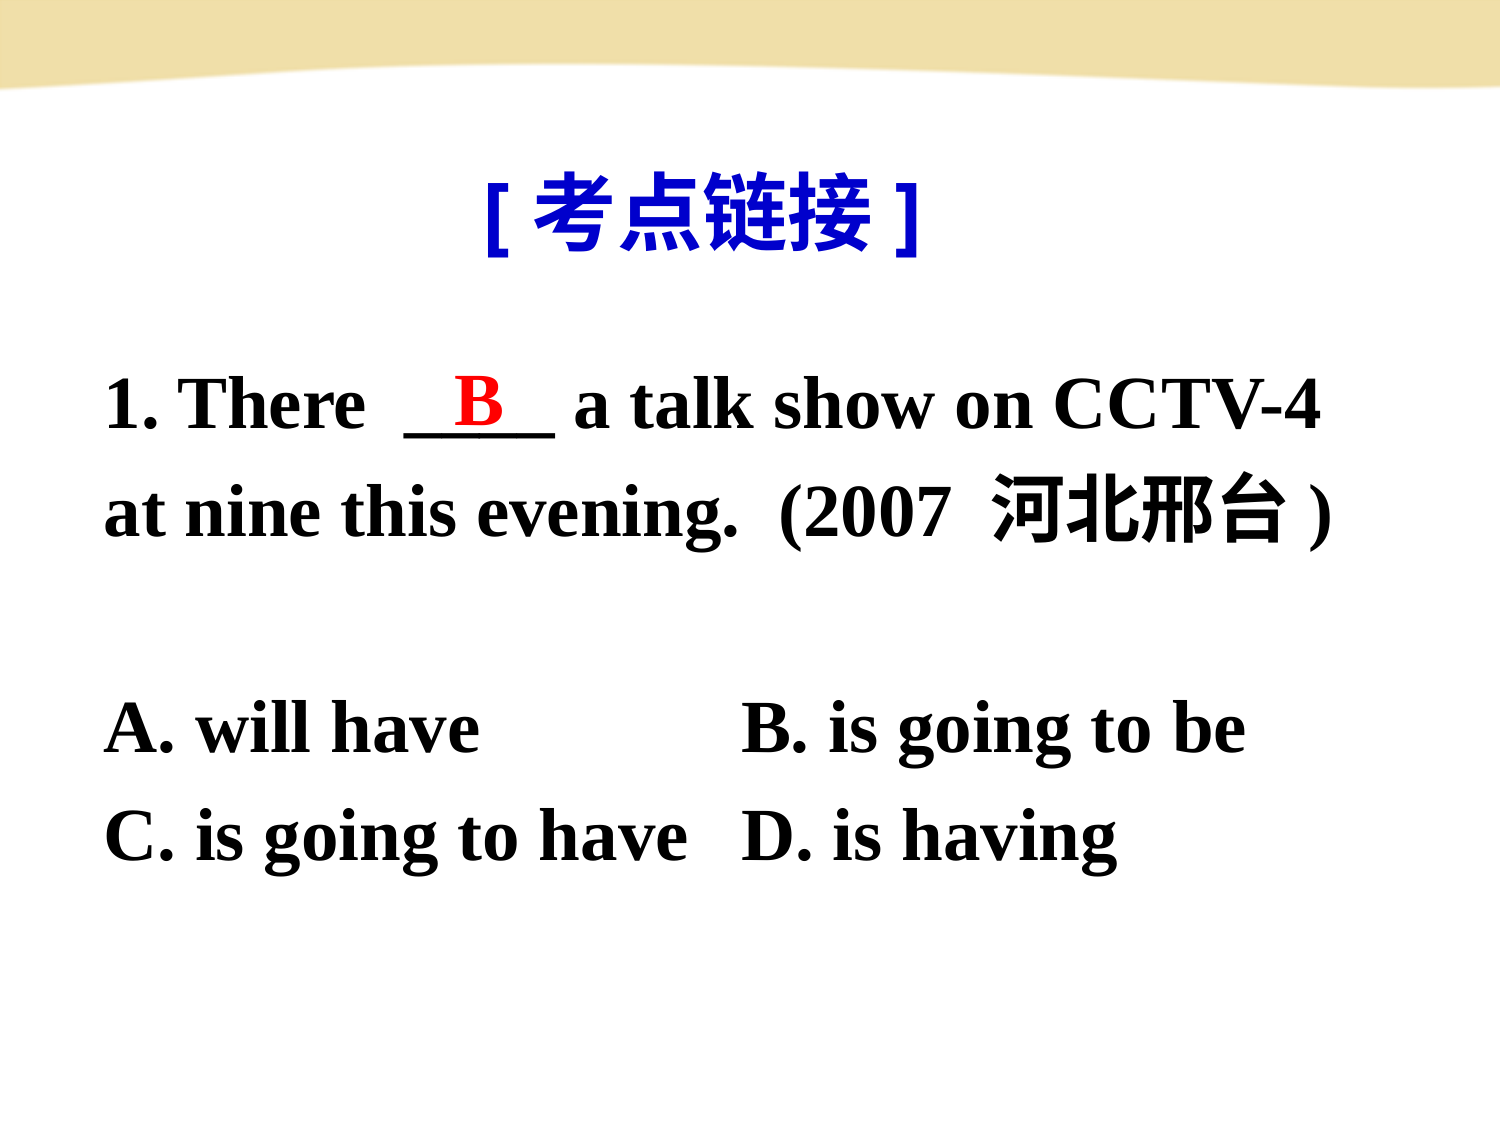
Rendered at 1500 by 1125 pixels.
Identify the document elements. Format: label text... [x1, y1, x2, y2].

picture [0, 0, 1500, 1125]
text_box [考点链接] [463, 149, 942, 272]
text_box B [435, 341, 525, 451]
text_box 1. There ____ a talk show on CCTV-4 at nine this evening. (2007 河北邢台) A. will have B. is going to be C. is going to have D. is having [88, 237, 1412, 883]
